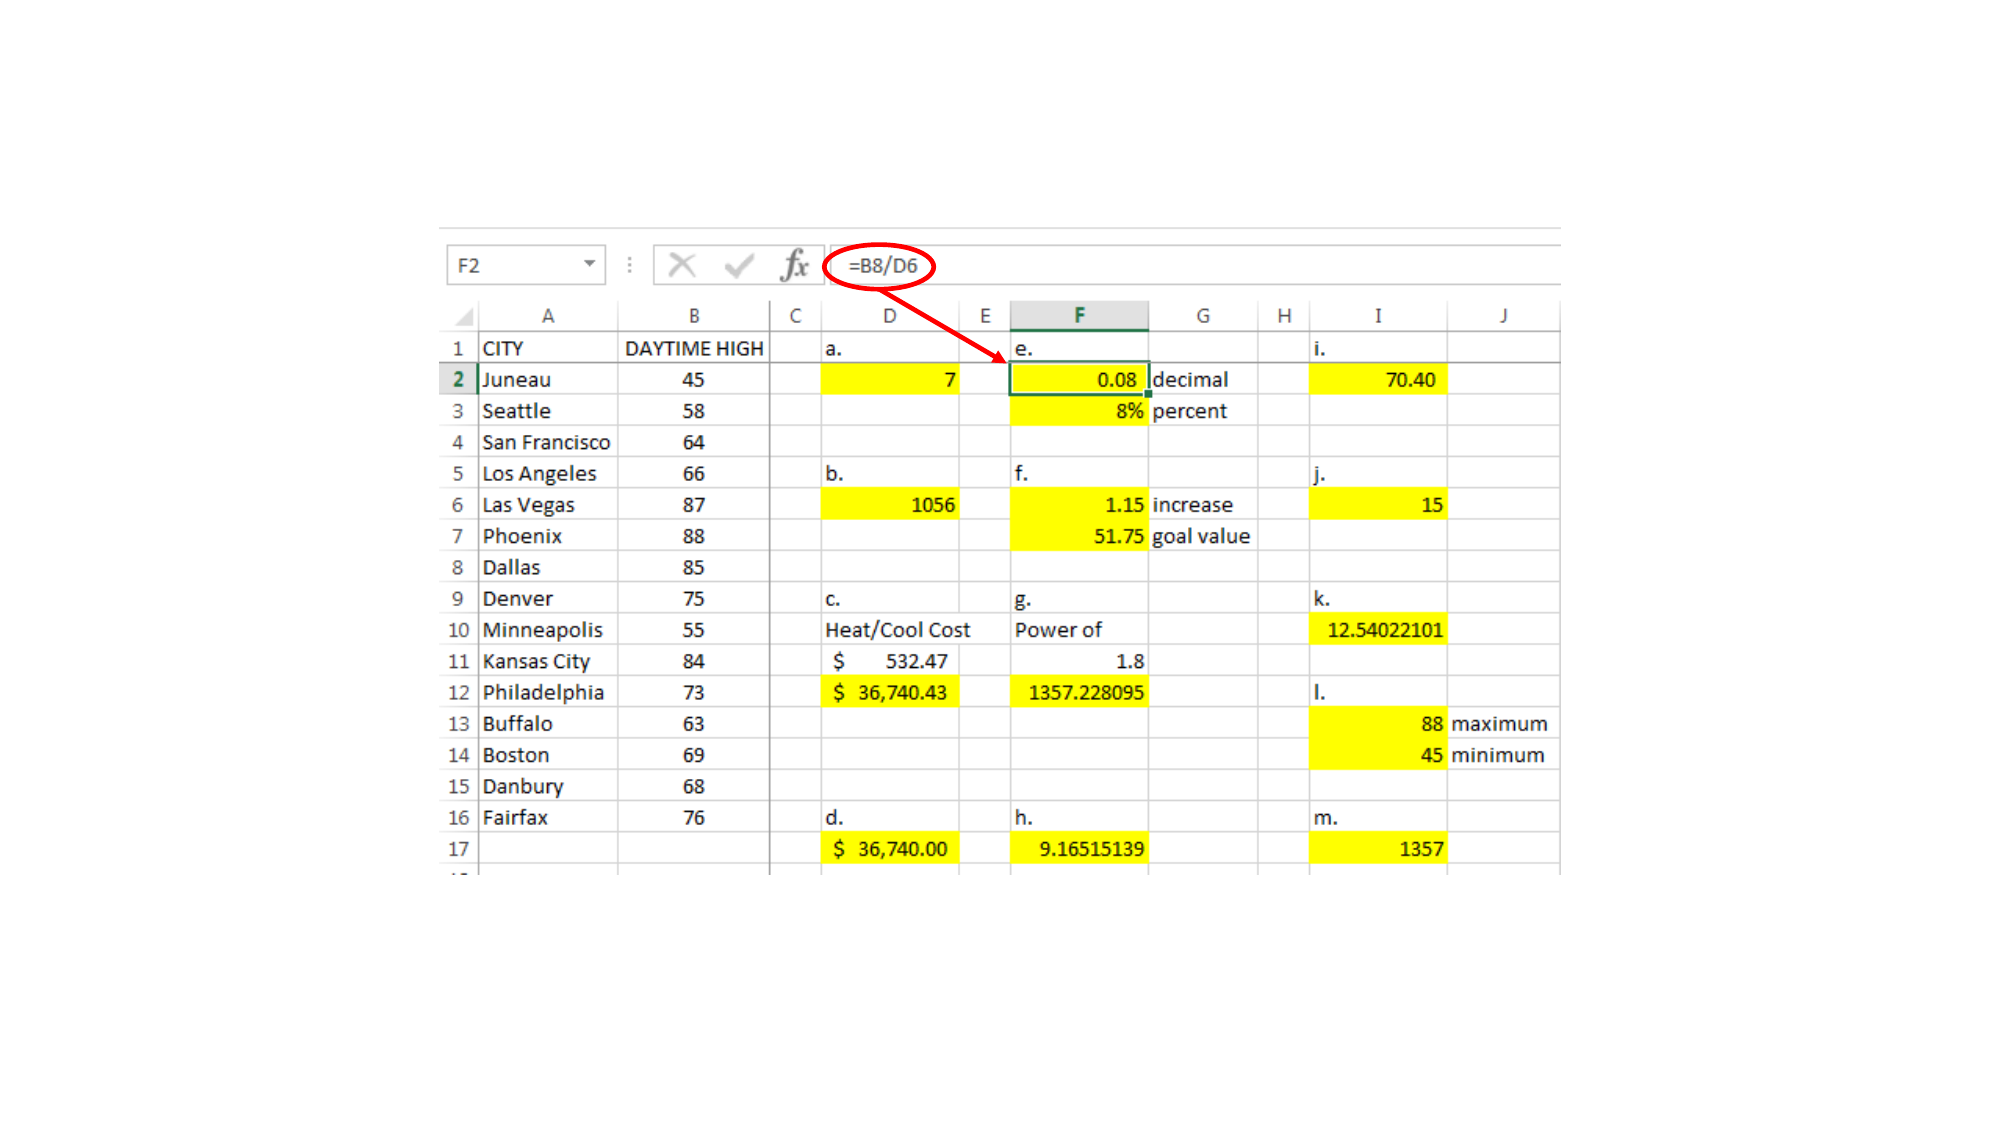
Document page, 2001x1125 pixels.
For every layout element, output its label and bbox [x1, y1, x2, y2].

list [439, 226, 1561, 875]
text_box [878, 289, 1007, 364]
